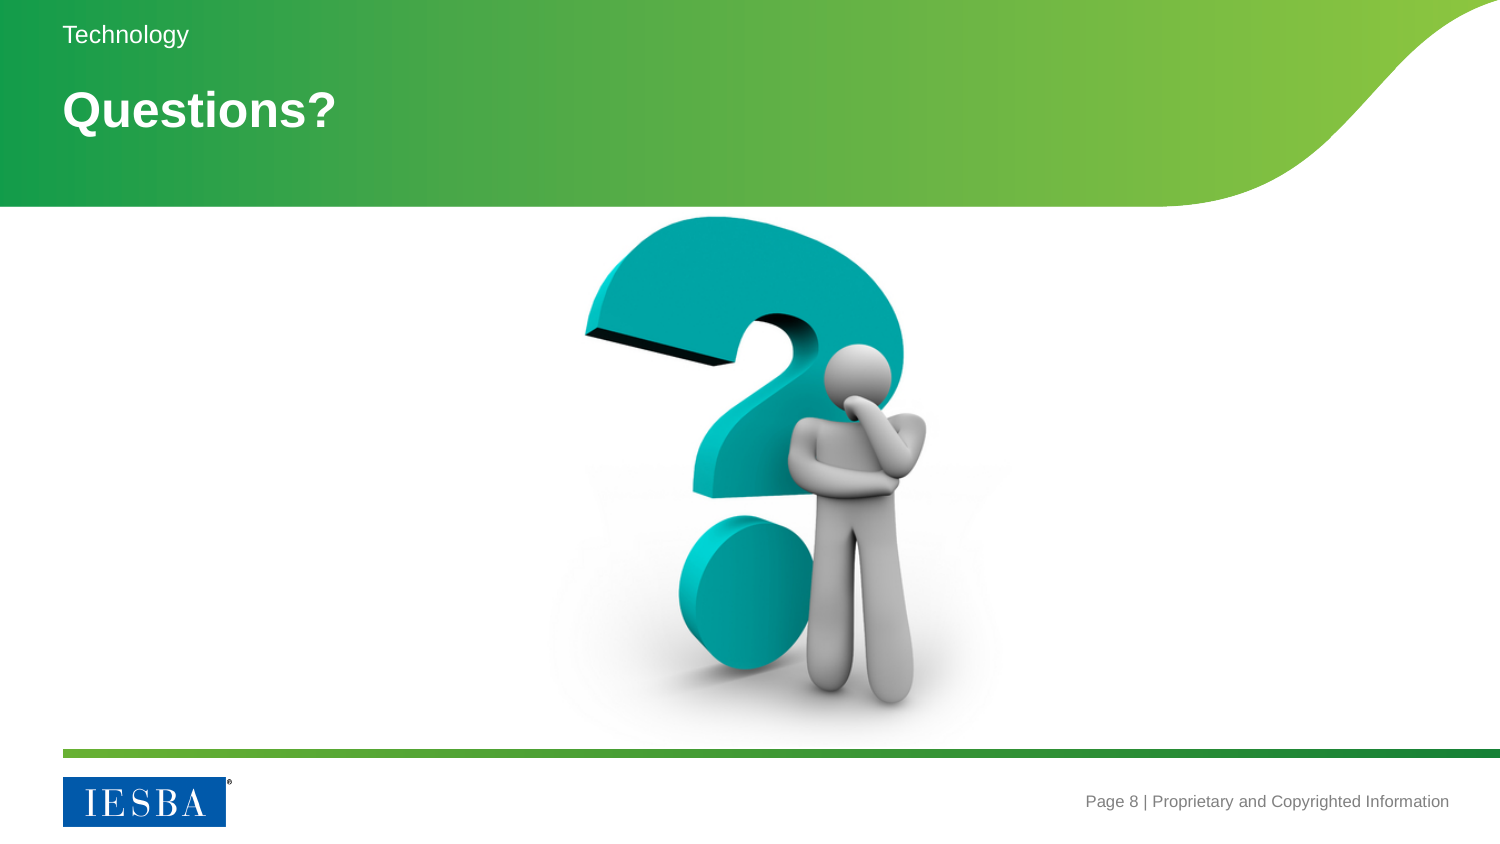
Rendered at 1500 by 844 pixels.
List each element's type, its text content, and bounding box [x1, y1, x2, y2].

subtitle Technology [62, 22, 500, 51]
picture [0, 0, 1500, 207]
picture [63, 777, 232, 827]
picture [505, 209, 1038, 748]
title Questions? [62, 75, 1300, 141]
